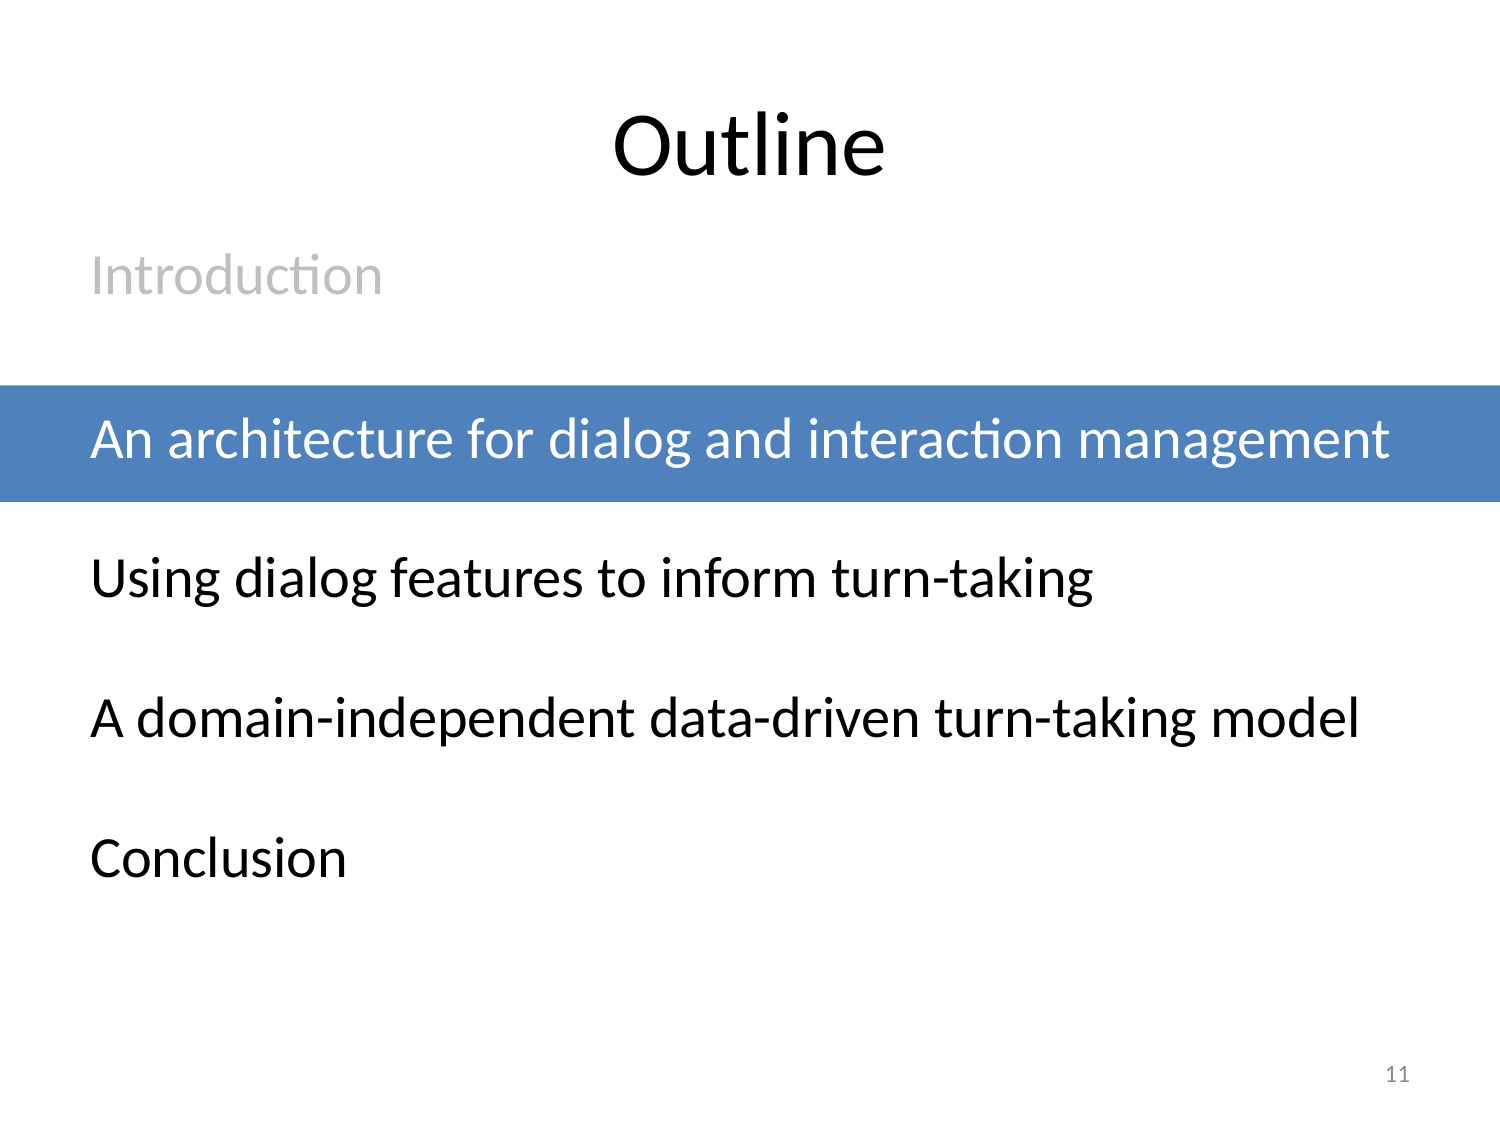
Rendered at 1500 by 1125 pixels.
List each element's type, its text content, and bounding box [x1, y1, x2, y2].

title Outline [75, 45, 1425, 229]
text_box [1425, 383, 1500, 504]
list Introduction An architecture for dialog and interaction management Using dialog features to inform turn-taking A domain-independent data-driven turn-taking model Conclusion [75, 229, 1425, 1005]
slide_number 11 [1074, 1042, 1425, 1103]
text_box [0, 383, 75, 504]
